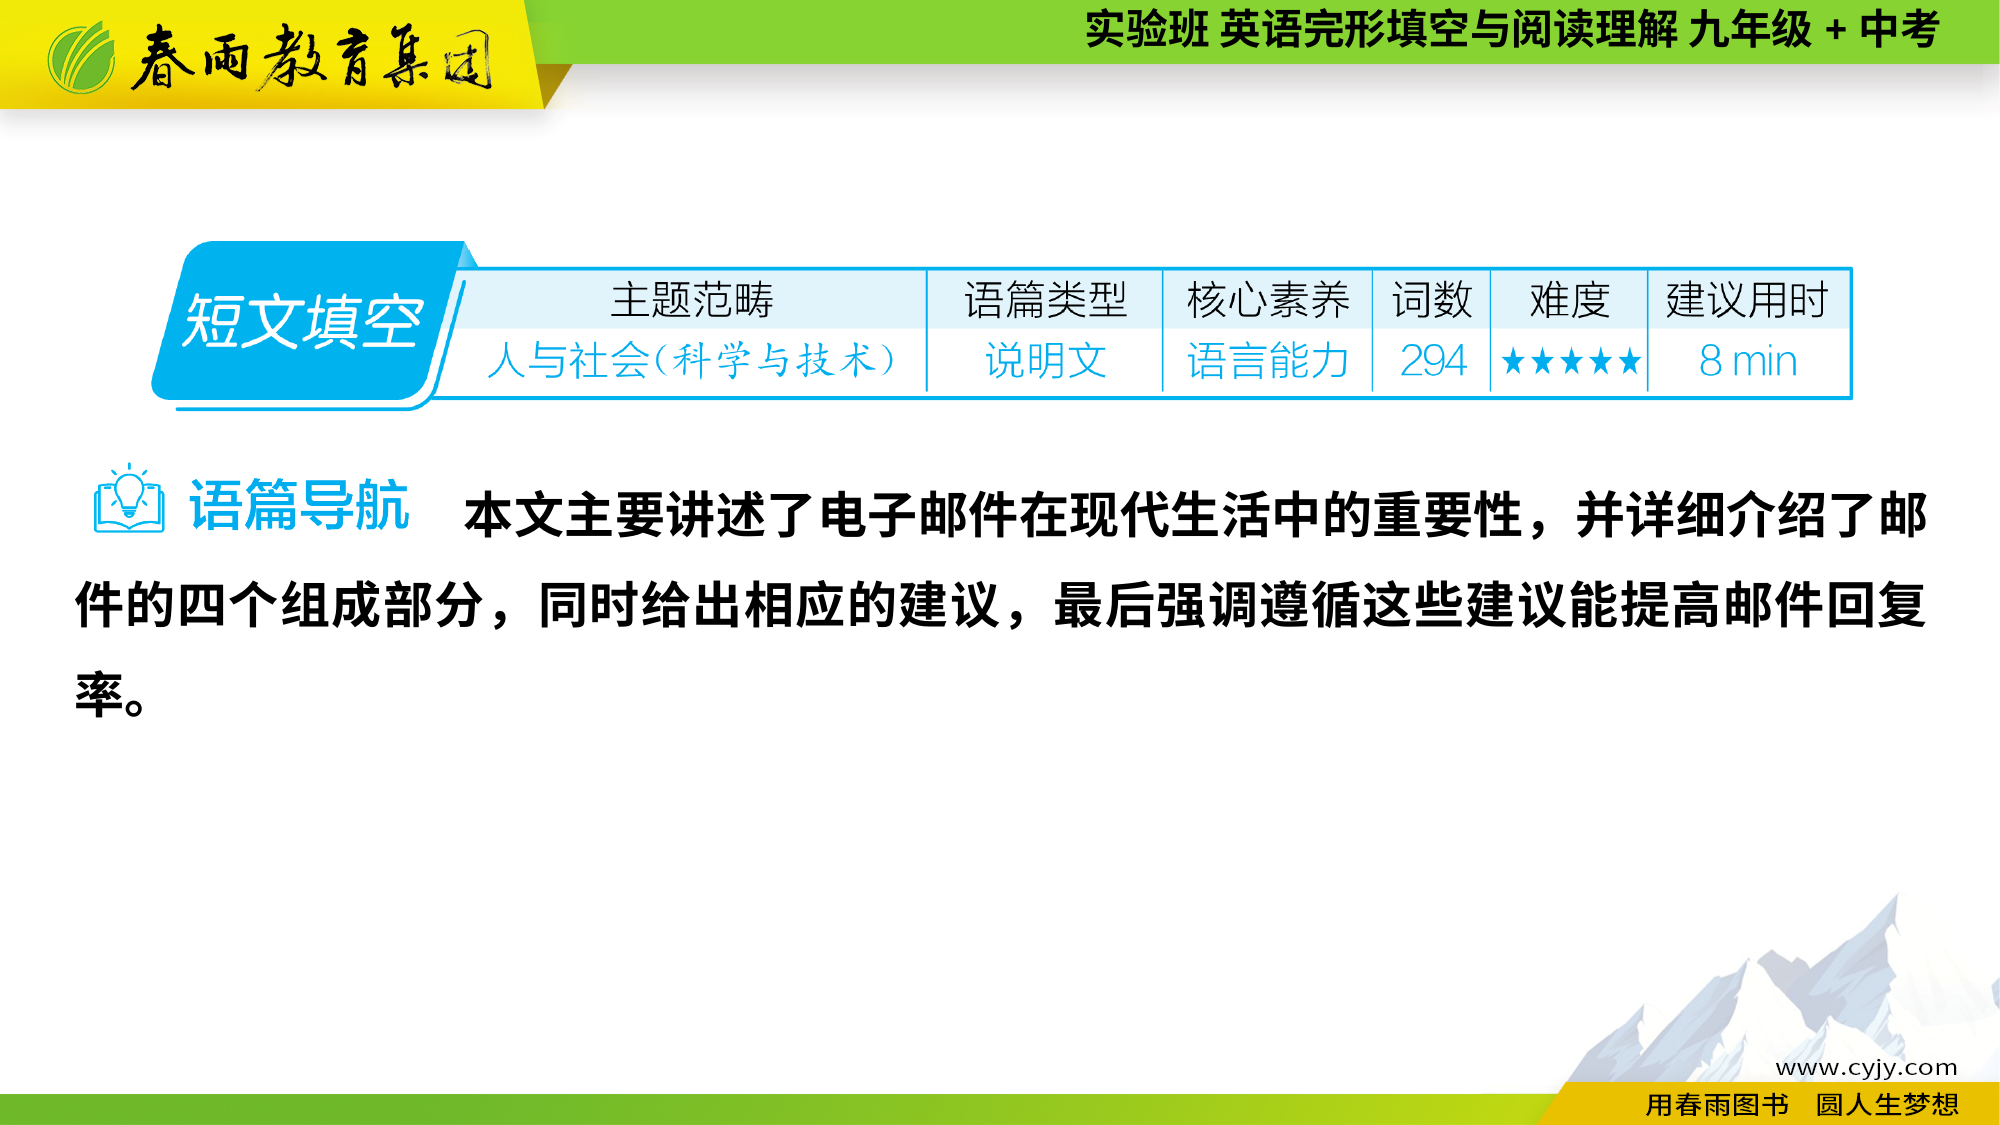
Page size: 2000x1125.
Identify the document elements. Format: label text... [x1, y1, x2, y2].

picture [0, 0, 2000, 1125]
list 本文主要讲述了电子邮件在现代生活中的重要性，并详细介绍了邮件的四个组成部分，同时给出相应的建议，最后强调遵循这些建议能提高邮件回复率。 [59, 445, 1944, 734]
